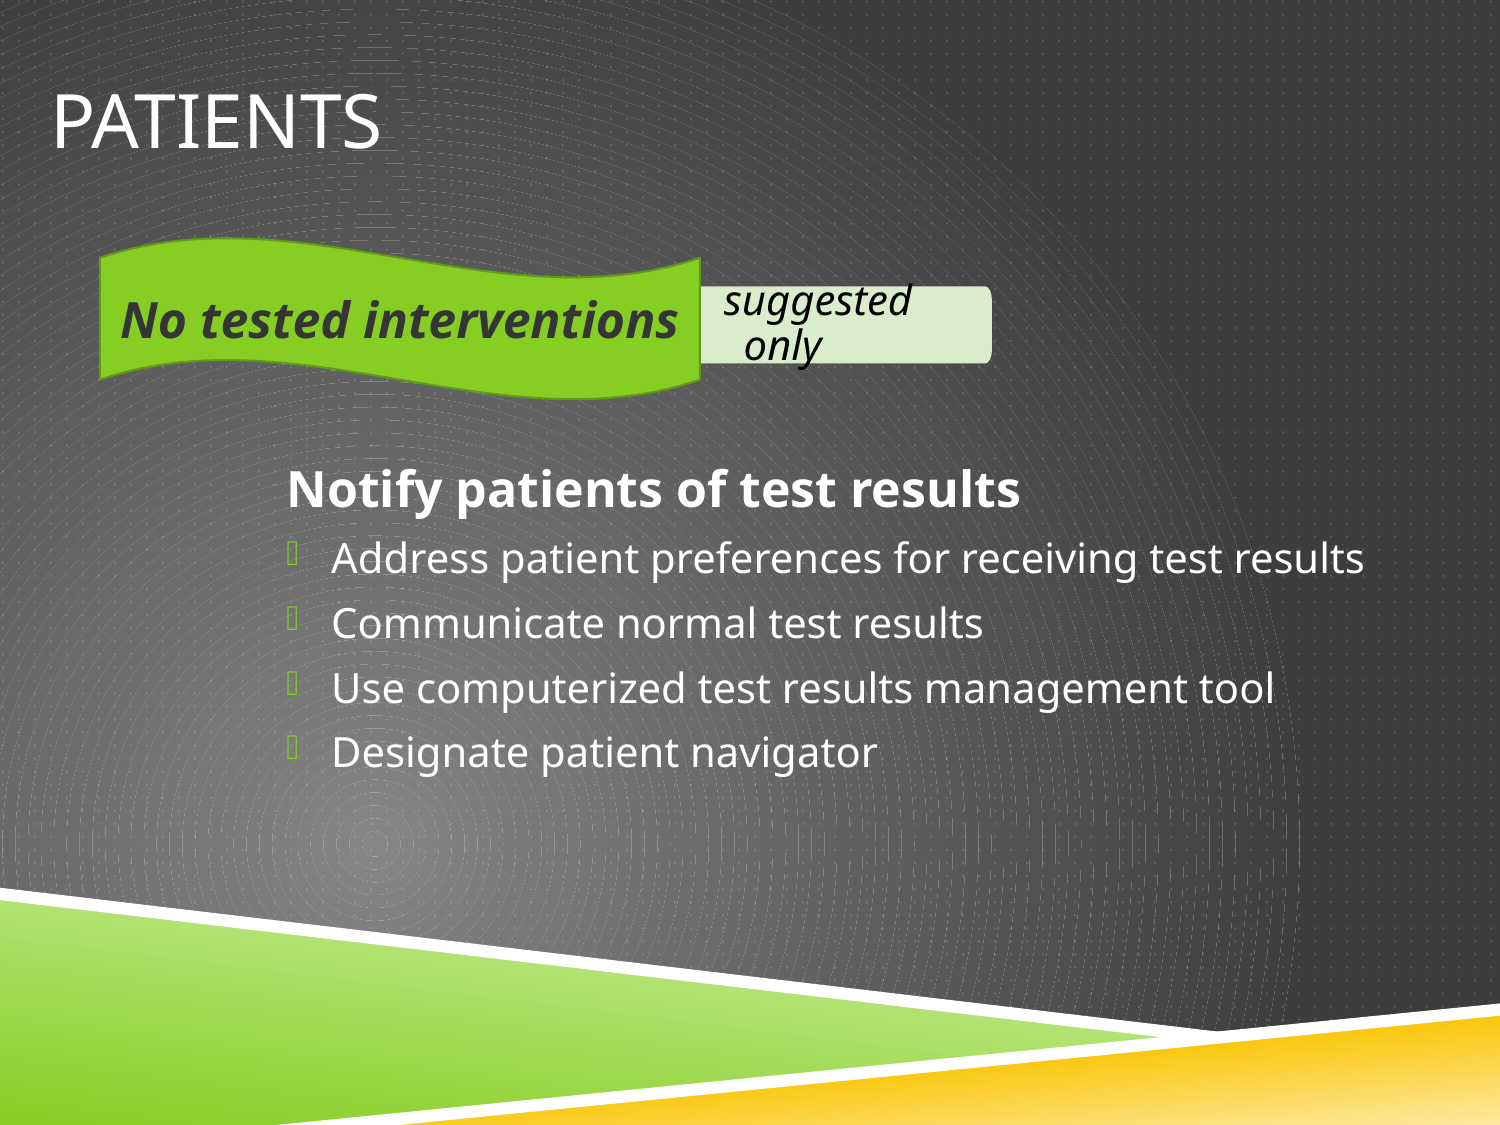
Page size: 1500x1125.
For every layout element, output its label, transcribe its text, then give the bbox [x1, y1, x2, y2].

text_box No tested interventions [98, 237, 701, 401]
text_box suggested only [701, 286, 992, 364]
list Notify patients of test results Address patient preferences for receiving test results Communicate normal test results Use computerized test results management tool Designate patient navigator [274, 449, 1500, 838]
title PATIENTS [50, 37, 1163, 201]
